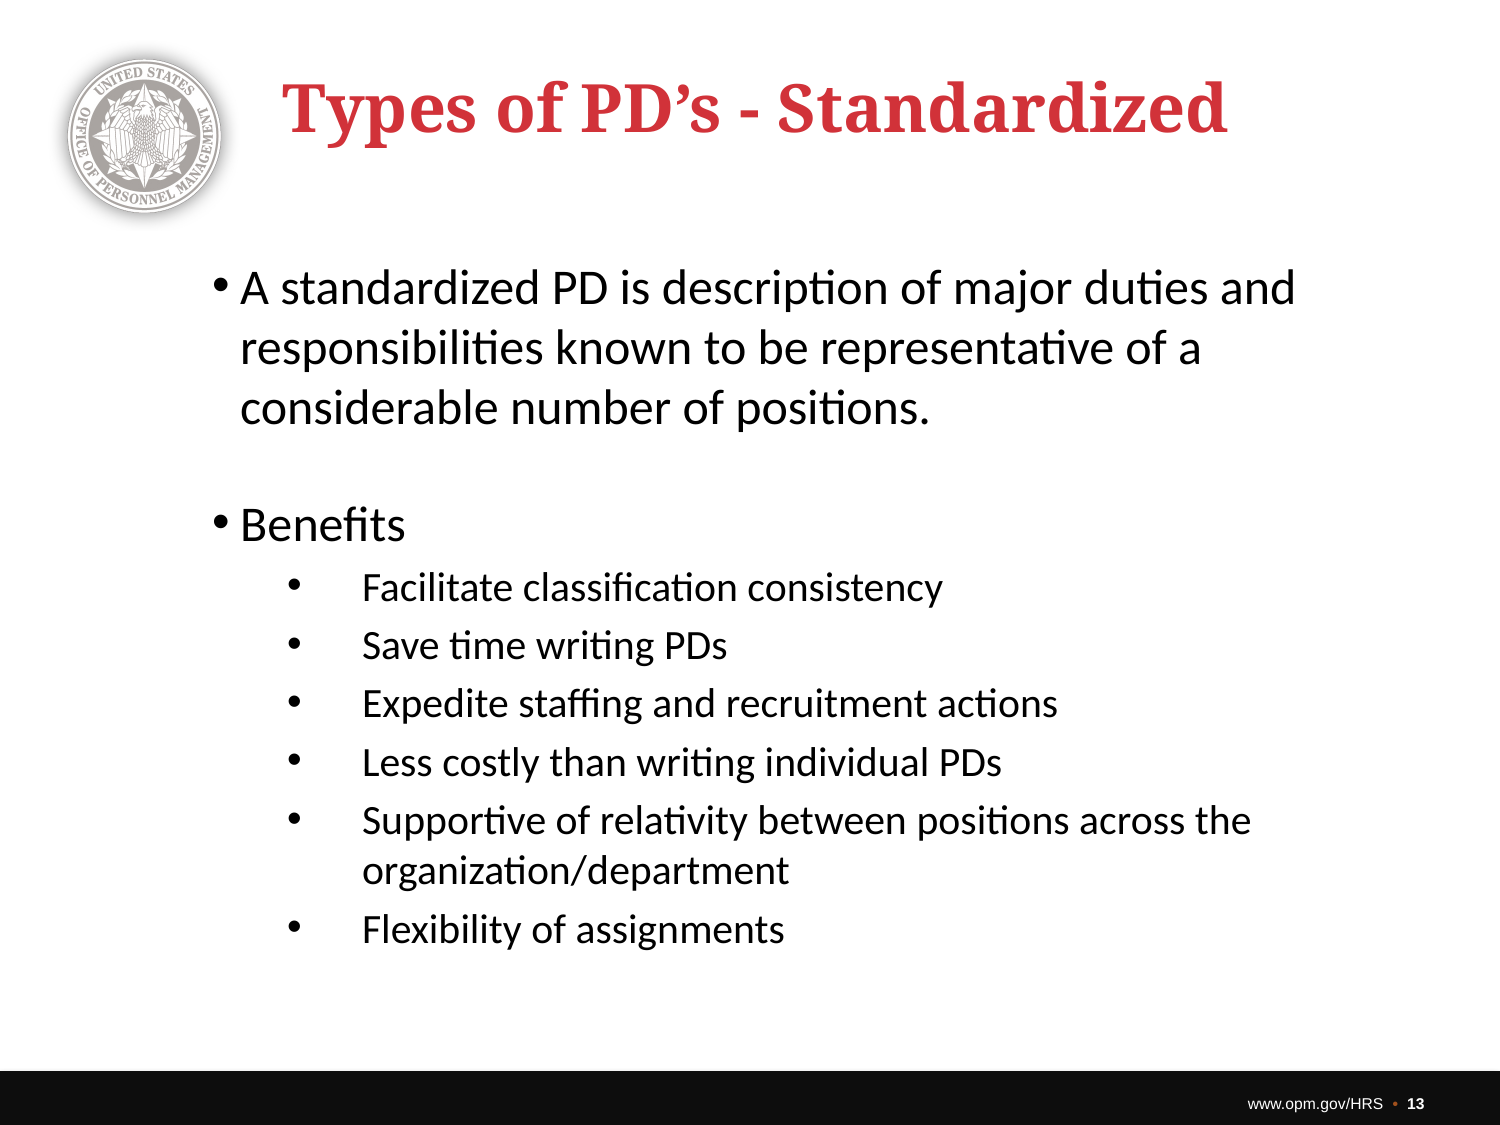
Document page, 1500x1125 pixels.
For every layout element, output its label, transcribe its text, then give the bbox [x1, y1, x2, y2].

title Types of PD’s - Standardized [267, 45, 1425, 167]
list A standardized PD is description of major duties and responsibilities known to be representative of a considerable number of positions. Benefits Facilitate classification consistency Save time writing PDs Expedite staffing and recruitment actions Less costly than writing individual PDs Supportive of relativity between positions across the organization/department Flexibility of assignments [197, 246, 1425, 1044]
picture [41, 36, 241, 231]
